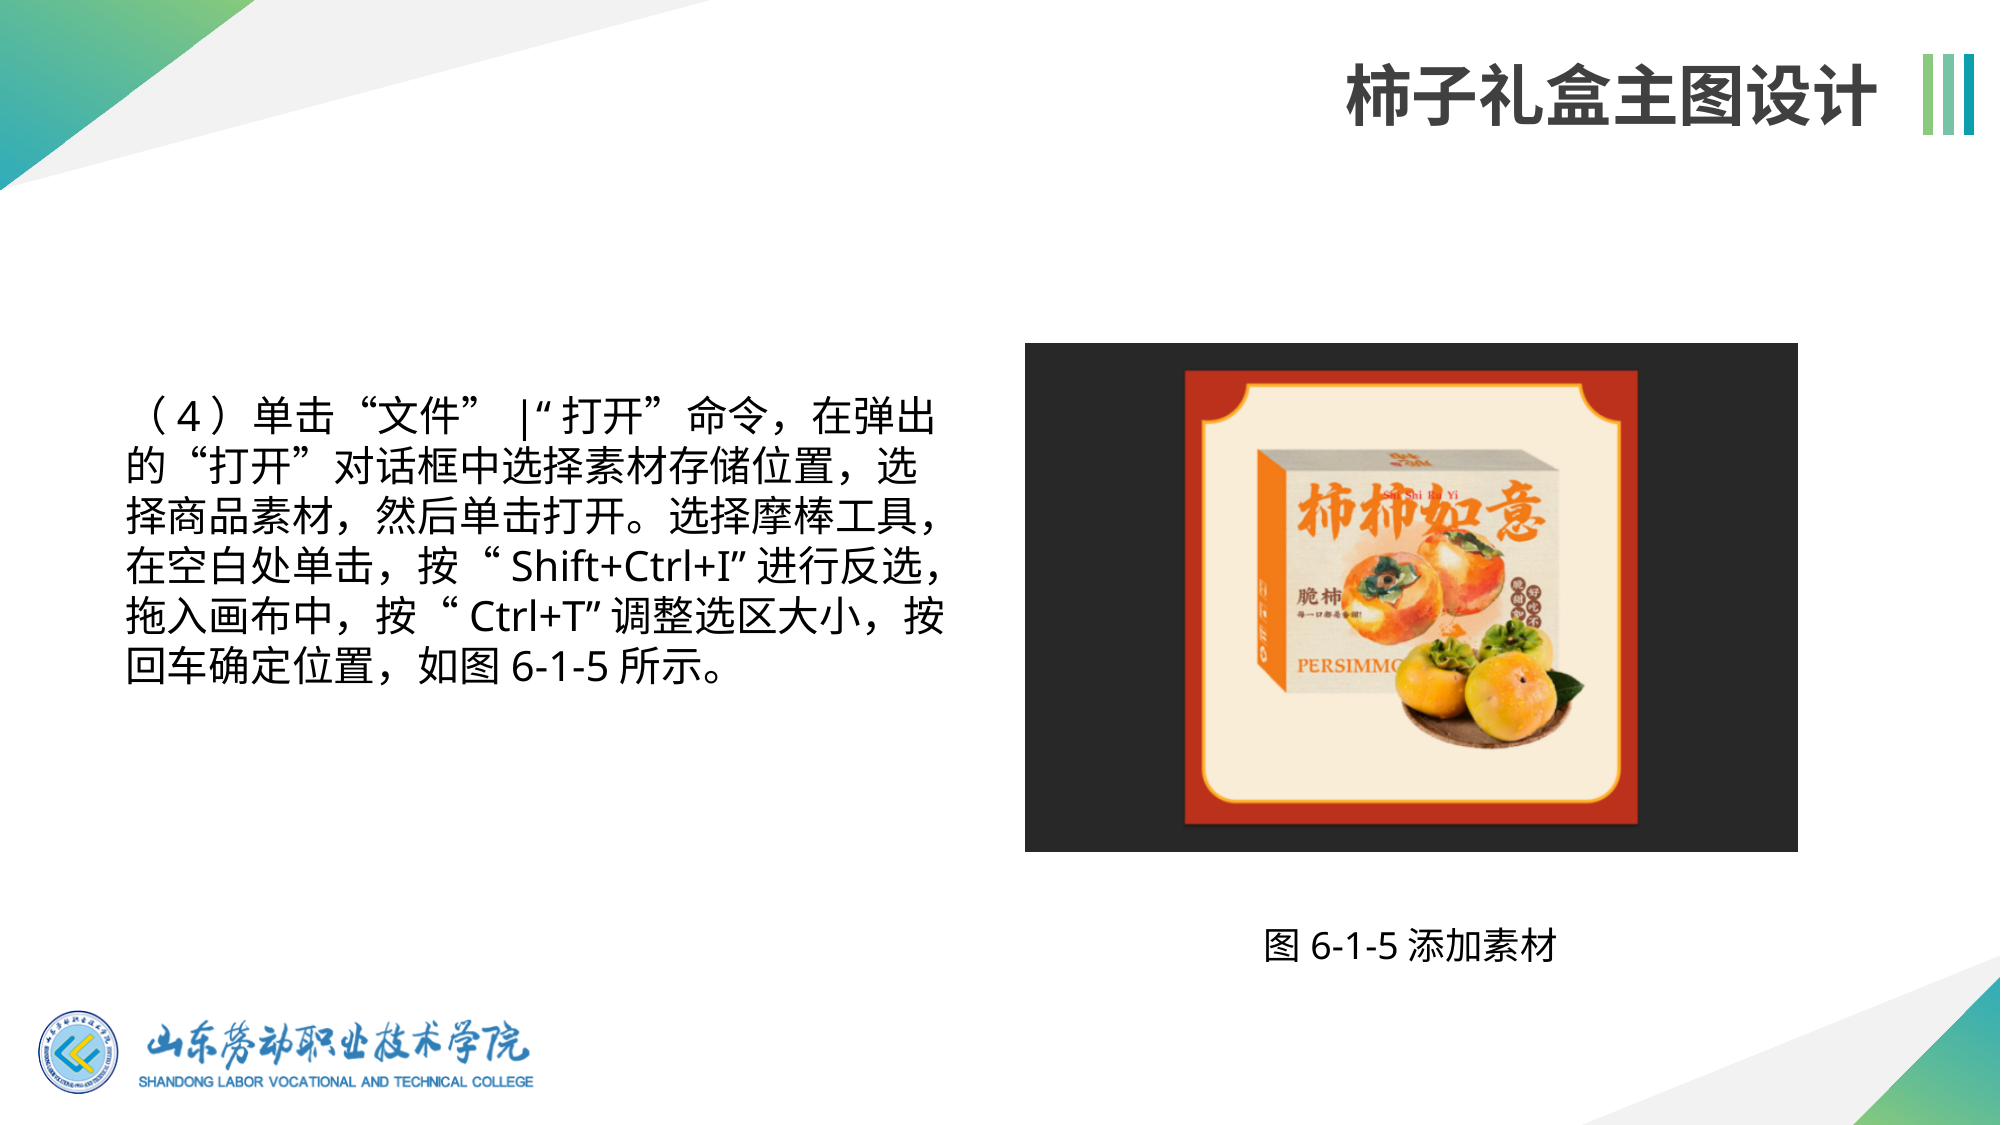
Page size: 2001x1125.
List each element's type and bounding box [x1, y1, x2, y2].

picture [38, 1010, 550, 1094]
picture [1025, 343, 1798, 852]
text_box [0, 0, 2000, 1125]
text_box [1928, 54, 1969, 136]
